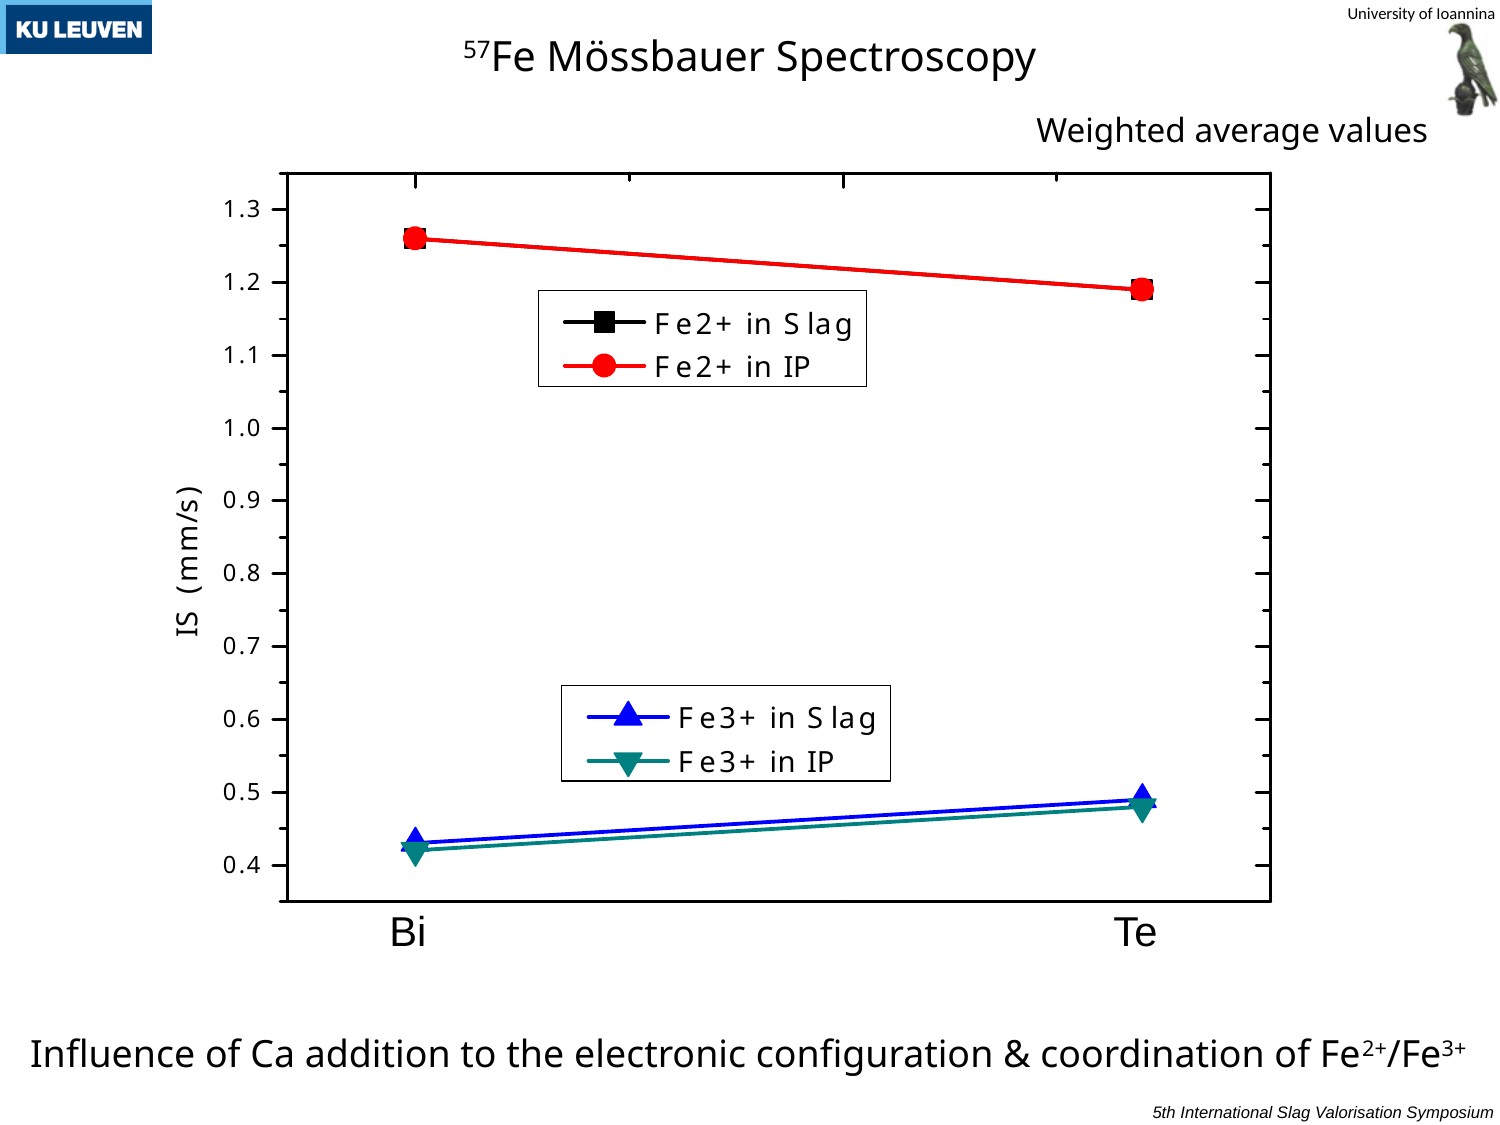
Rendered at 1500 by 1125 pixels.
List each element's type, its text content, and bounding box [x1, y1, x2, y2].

text_box Influence of Ca addition to the electronic configuration & coordination of Fe2+/Fe3+ [15, 1023, 1482, 1083]
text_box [373, 897, 1174, 964]
text_box 57Fe Mössbauer Spectroscopy [448, 22, 1052, 53]
picture [0, 0, 1500, 1070]
